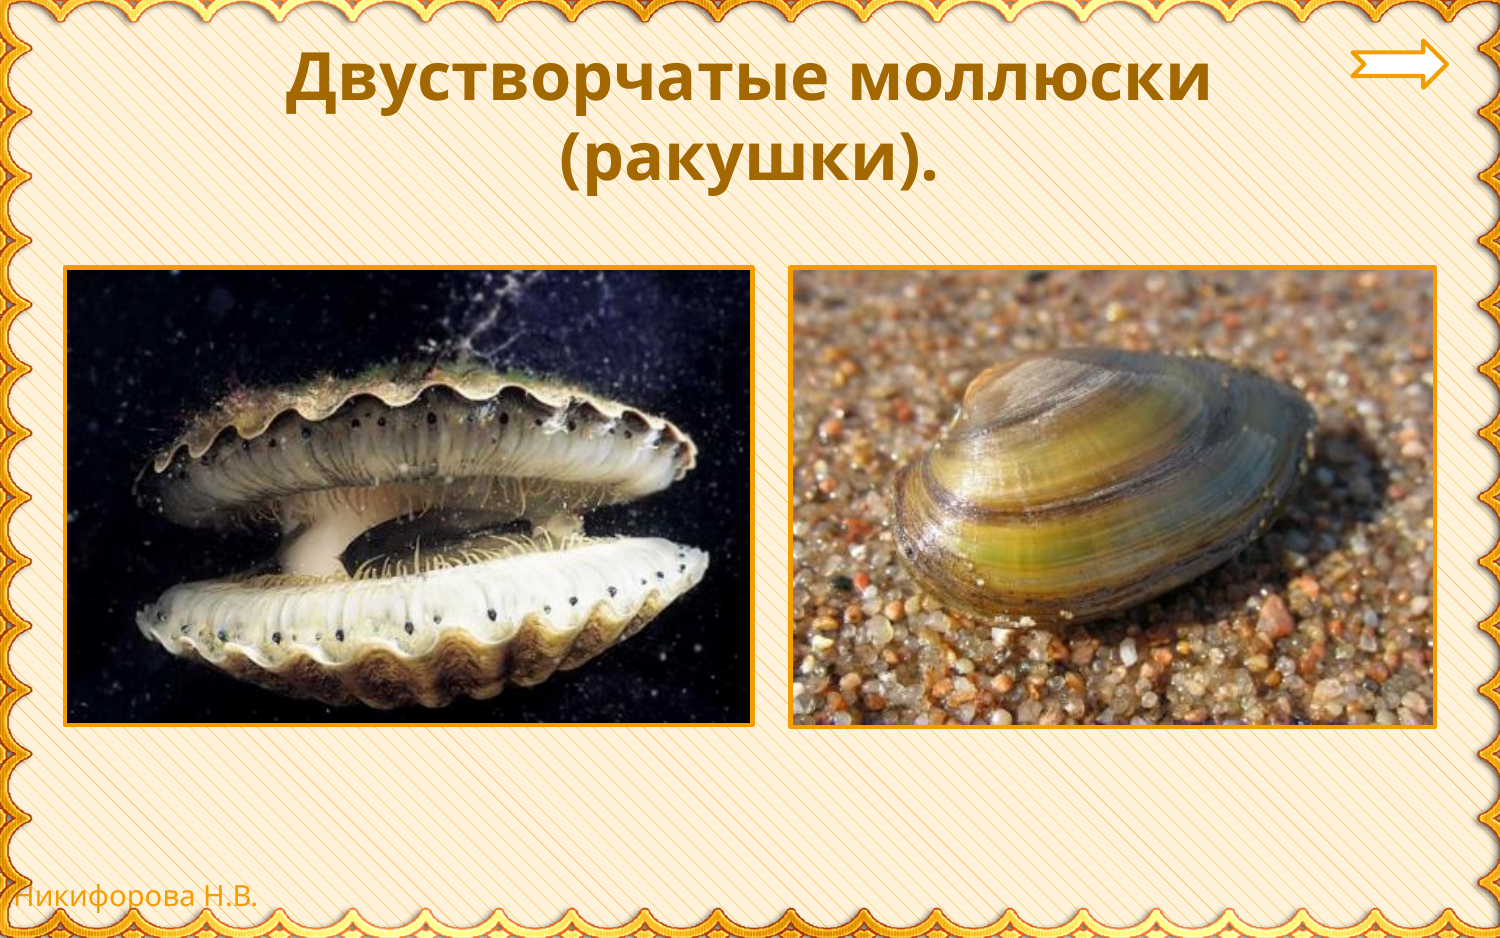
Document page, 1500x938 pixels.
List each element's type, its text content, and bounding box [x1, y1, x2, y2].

text_box Двустворчатые моллюски (ракушки). [206, 26, 1294, 174]
text_box [1350, 38, 1450, 90]
picture [0, 0, 1500, 938]
